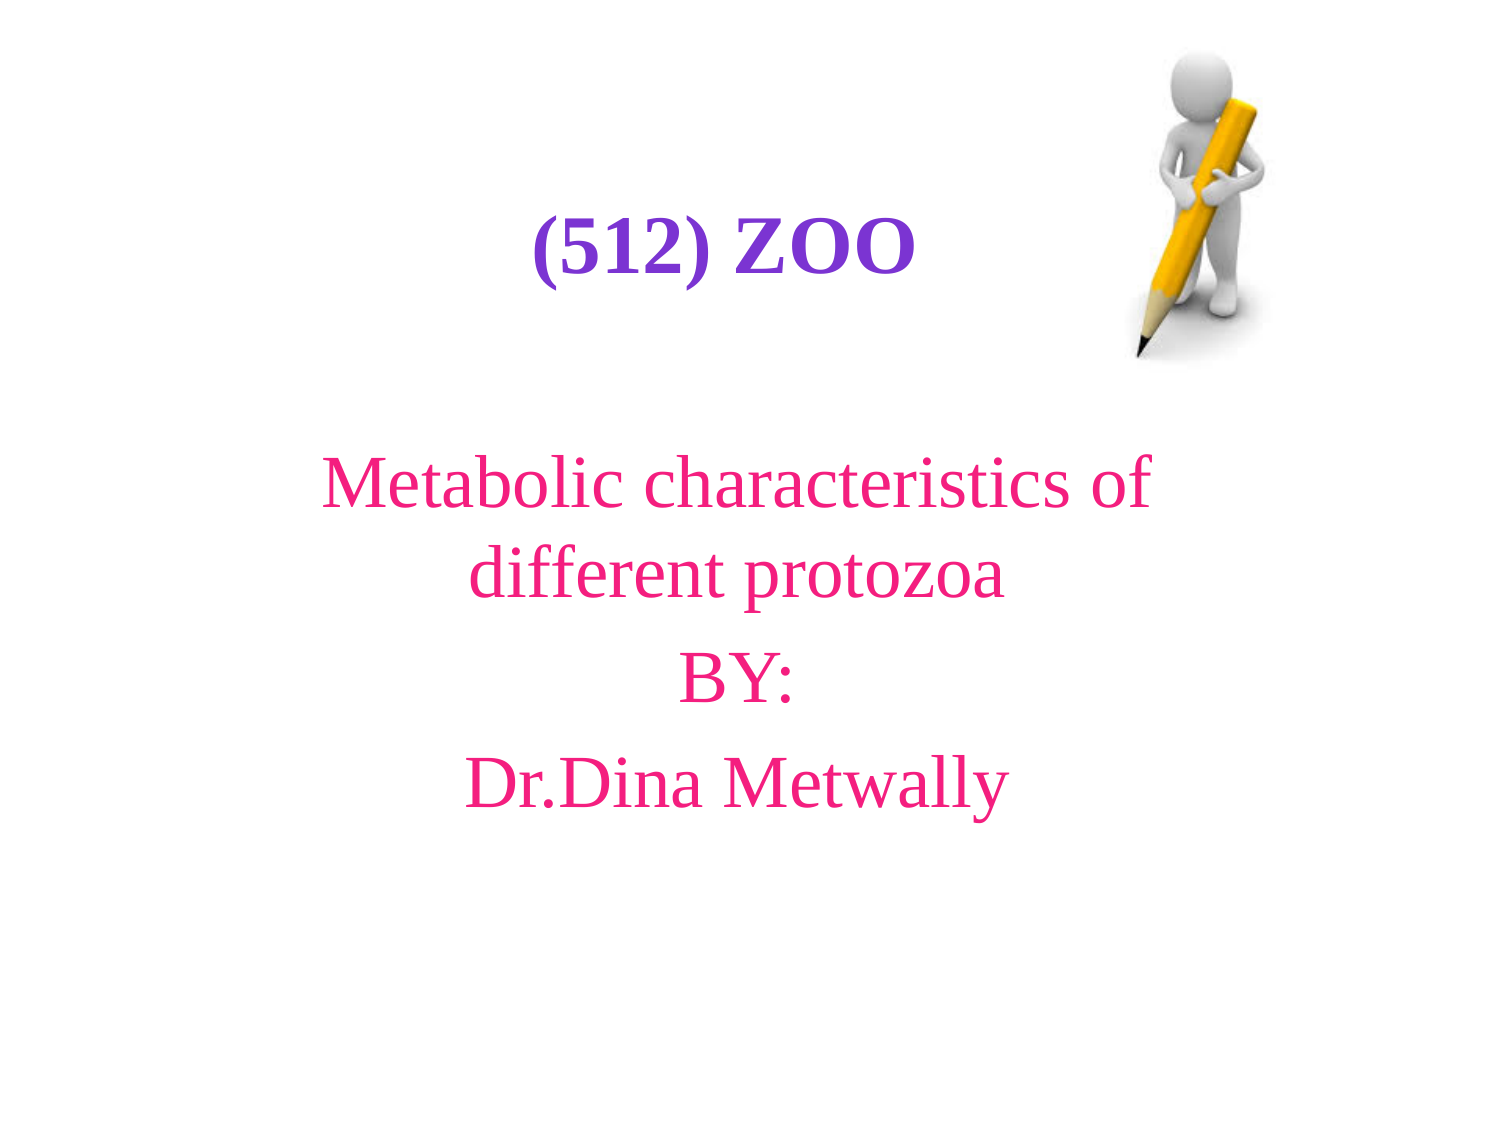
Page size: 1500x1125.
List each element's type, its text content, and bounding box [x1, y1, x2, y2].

picture [1024, 34, 1377, 387]
subtitle Metabolic characteristics of different protozoa BY: Dr.Dina Metwally [212, 425, 1263, 713]
title (512) Zoo [87, 149, 1022, 392]
